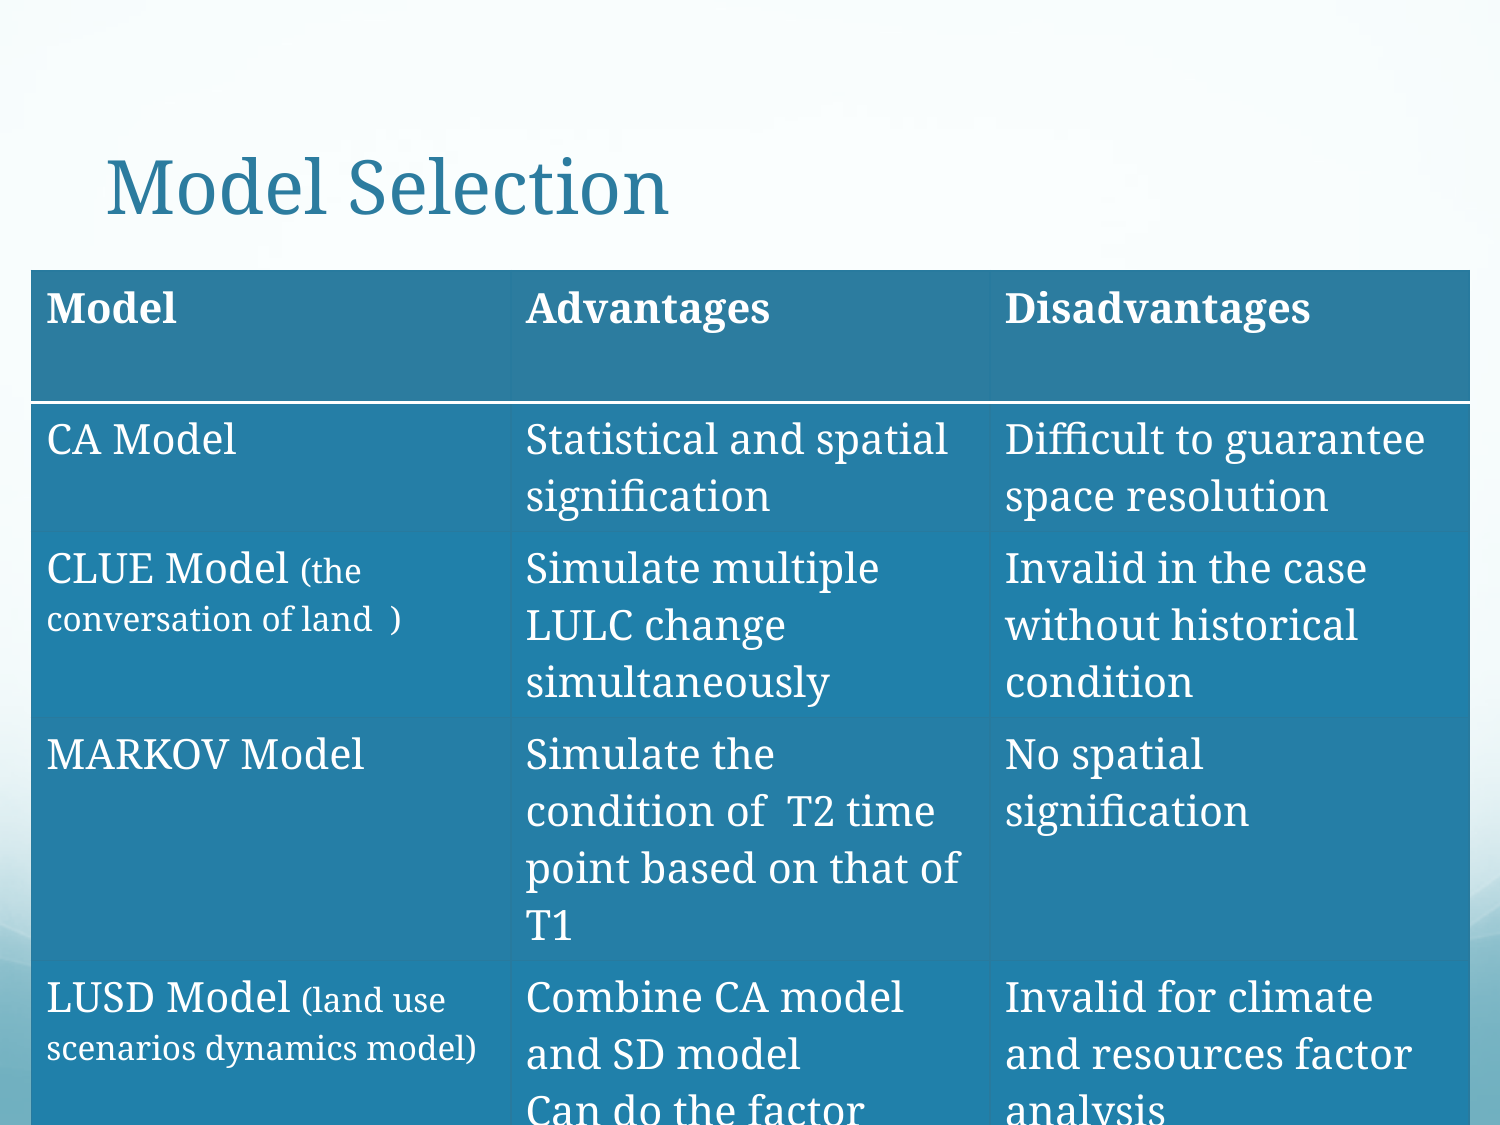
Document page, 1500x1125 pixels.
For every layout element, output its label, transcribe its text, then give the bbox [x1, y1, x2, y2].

title Model Selection [90, 17, 1410, 237]
table_cell CLUE Model (the conversation of land ) [32, 532, 510, 717]
table_cell Statistical and spatial signification [512, 404, 989, 531]
table_cell CA Model [32, 404, 510, 531]
table_cell Simulate the condition of T2 time point based on that of T1 [512, 718, 989, 960]
table_header Disadvantages [991, 272, 1468, 401]
table_cell LUSD Model (land use scenarios dynamics model) [32, 961, 510, 1125]
table_header Model [32, 272, 510, 401]
table_header Advantages [512, 272, 989, 401]
table_cell Difficult to guarantee space resolution [991, 404, 1468, 531]
table_cell Invalid for climate and resources factor analysis [991, 961, 1468, 1125]
table_cell MARKOV Model [32, 718, 510, 960]
table_cell Invalid in the case without historical condition [991, 532, 1468, 717]
table_cell No spatial signification [991, 718, 1468, 960]
table_cell Simulate multiple LULC change simultaneously [512, 532, 989, 717]
table_cell Combine CA model and SD model Can do the factor analysis [512, 961, 989, 1125]
